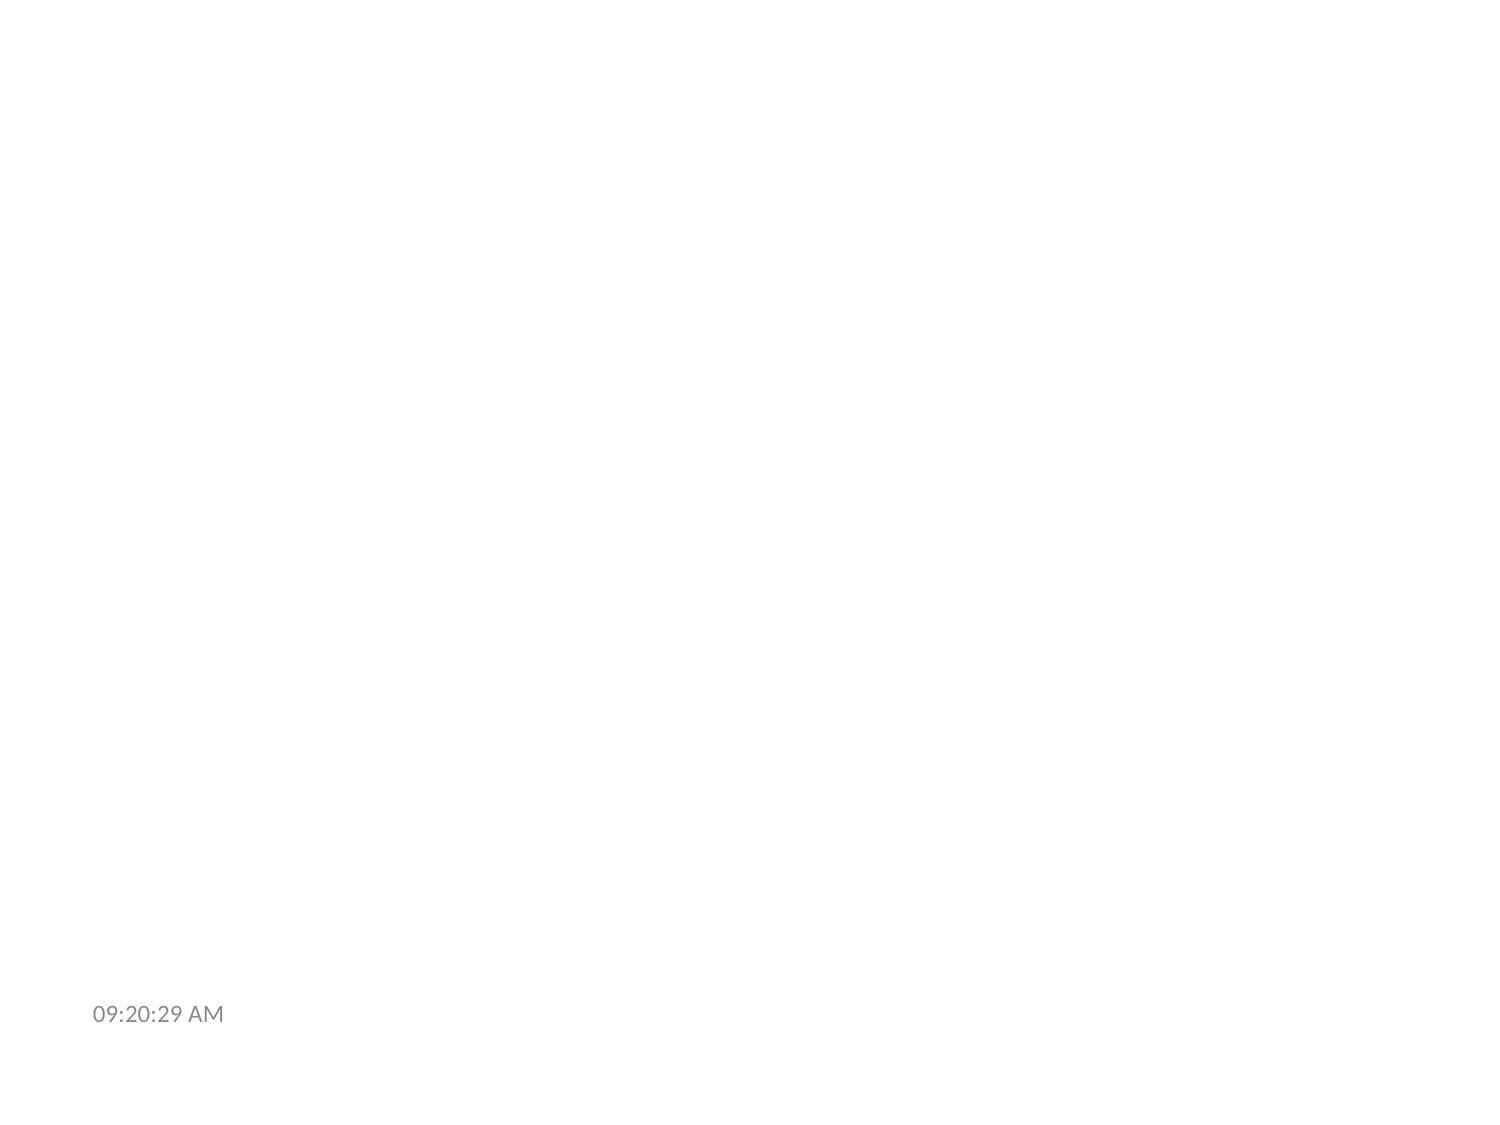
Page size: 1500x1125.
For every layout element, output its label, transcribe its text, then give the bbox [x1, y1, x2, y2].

text_box 3:35:09 PM [77, 982, 428, 1043]
